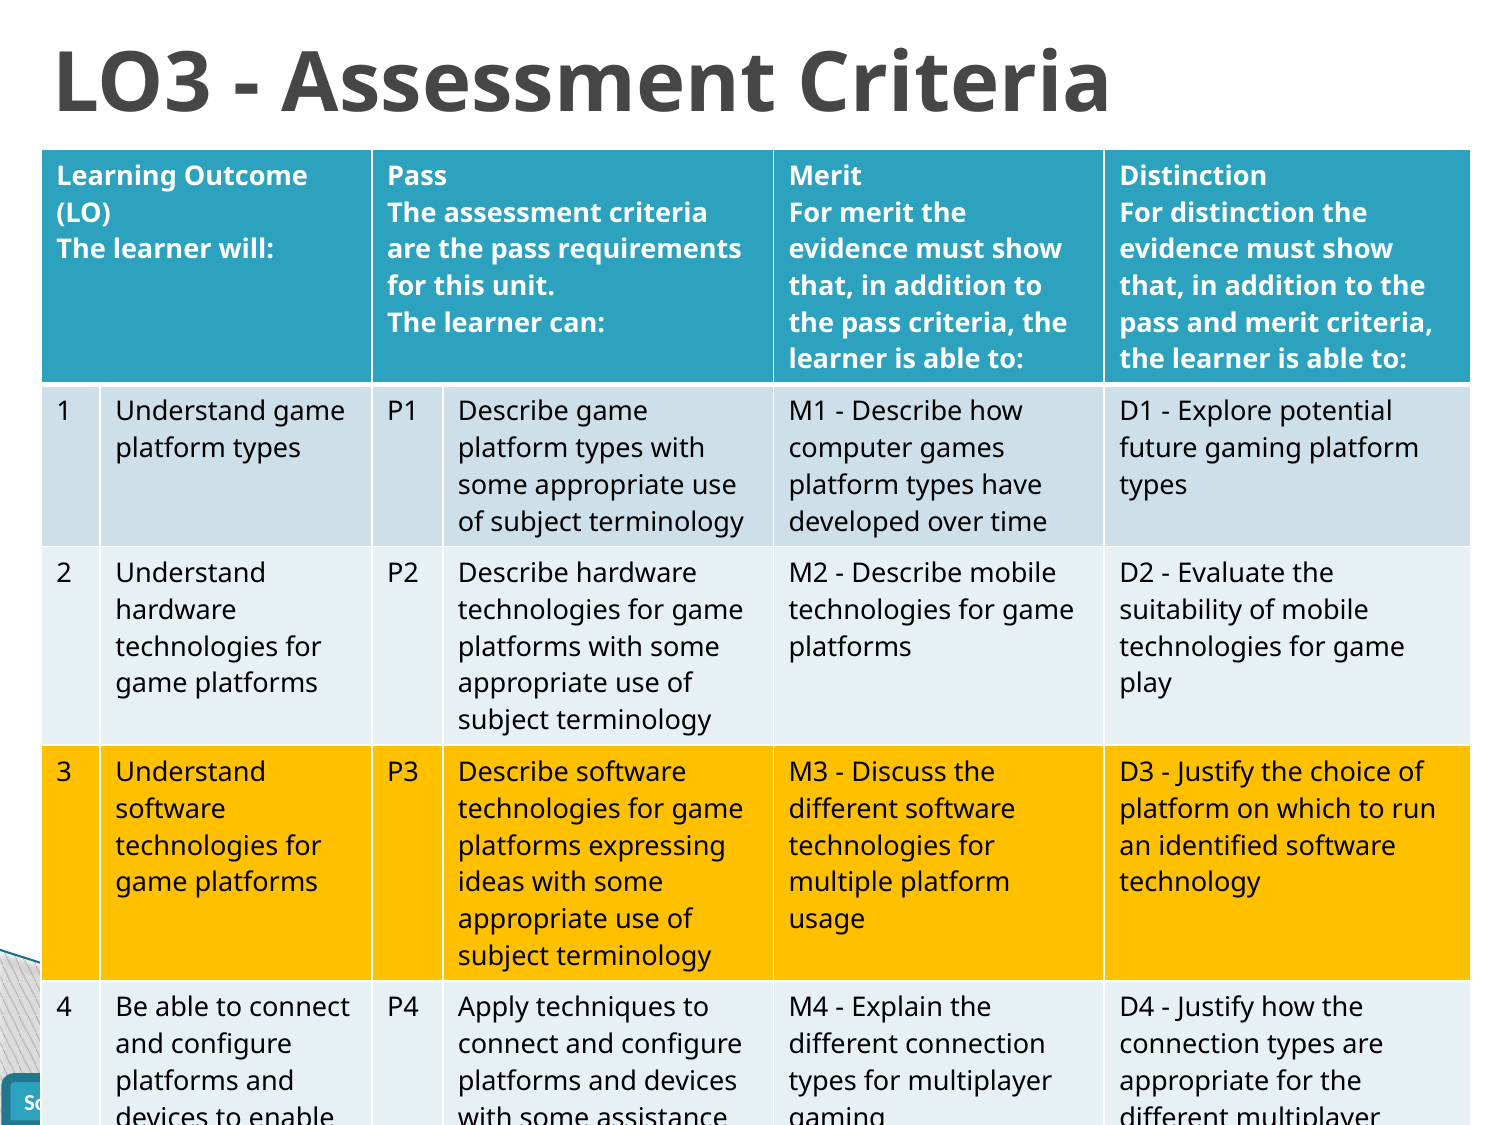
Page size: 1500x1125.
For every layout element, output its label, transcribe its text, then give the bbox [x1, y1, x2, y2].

table_cell M1 - Describe how computer games platform types have developed over time [774, 387, 1103, 546]
table_cell Describe hardware technologies for game platforms with some appropriate use of subject terminology [444, 547, 773, 744]
table_header Merit For merit the evidence must show that, in addition to the pass criteria, the learner is able to: [774, 150, 1103, 382]
table_cell Apply techniques to connect and configure platforms and devices with some assistance [444, 982, 773, 1125]
table_header Distinction For distinction the evidence must show that, in addition to the pass and merit criteria, the learner is able to: [1105, 150, 1470, 382]
table_cell M4 - Explain the different connection types for multiplayer gaming [774, 982, 1103, 1125]
title LO3 - Assessment Criteria [37, 19, 1471, 138]
table_cell P1 [373, 387, 442, 546]
table_cell Understand game platform types [101, 387, 371, 546]
table_cell Be able to connect and configure platforms and devices to enable gameplay [101, 982, 371, 1125]
table_cell D4 - Justify how the connection types are appropriate for the different multiplayer gaming experiences [1105, 982, 1470, 1125]
table_cell Describe game platform types with some appropriate use of subject terminology [444, 387, 773, 546]
table_cell 1 [42, 387, 99, 546]
table_cell Describe software technologies for game platforms expressing ideas with some appropriate use of subject terminology [444, 746, 773, 980]
table_cell D1 - Explore potential future gaming platform types [1105, 387, 1470, 546]
table_header Learning Outcome (LO) The learner will: [42, 150, 371, 382]
table_cell M3 - Discuss the different software technologies for multiple platform usage [774, 746, 1103, 980]
table_cell D3 - Justify the choice of platform on which to run an identified software technology [1105, 746, 1470, 980]
table_cell 2 [42, 547, 99, 744]
table_cell P4 [373, 982, 442, 1125]
table_cell D2 - Evaluate the suitability of mobile technologies for game play [1105, 547, 1470, 744]
table_cell M2 - Describe mobile technologies for game platforms [774, 547, 1103, 744]
table_cell Understand hardware technologies for game platforms [101, 547, 371, 744]
table_cell Understand software technologies for game platforms [101, 746, 371, 980]
table_cell 3 [42, 746, 99, 980]
table_cell 4 [42, 982, 99, 1125]
table_cell P3 [373, 746, 442, 980]
table_cell P2 [373, 547, 442, 744]
table_header Pass The assessment criteria are the pass requirements for this unit. The learner can: [373, 150, 773, 382]
